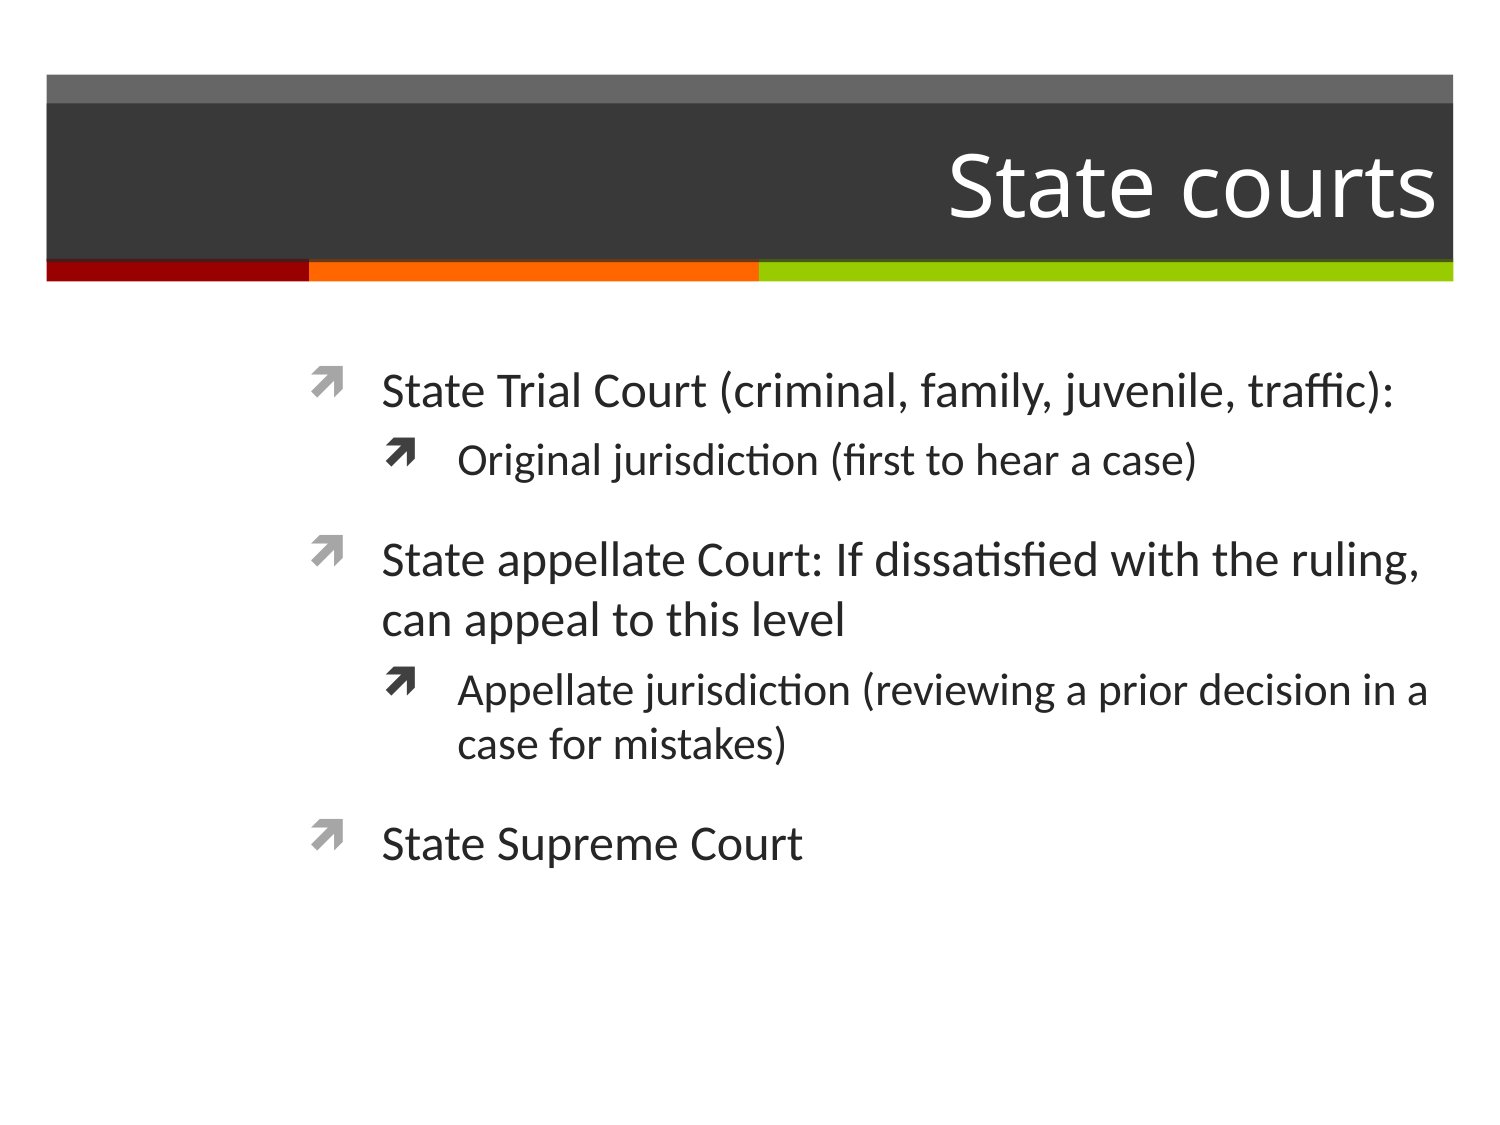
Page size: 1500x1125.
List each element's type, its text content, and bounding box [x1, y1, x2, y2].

list State Trial Court (criminal, family, juvenile, traffic): Original jurisdiction (first to hear a case) State appellate Court: If dissatisfied with the ruling, can appeal to this level Appellate jurisdiction (reviewing a prior decision in a case for mistakes) State Supreme Court [292, 350, 1454, 1005]
title State courts [46, 103, 1454, 263]
